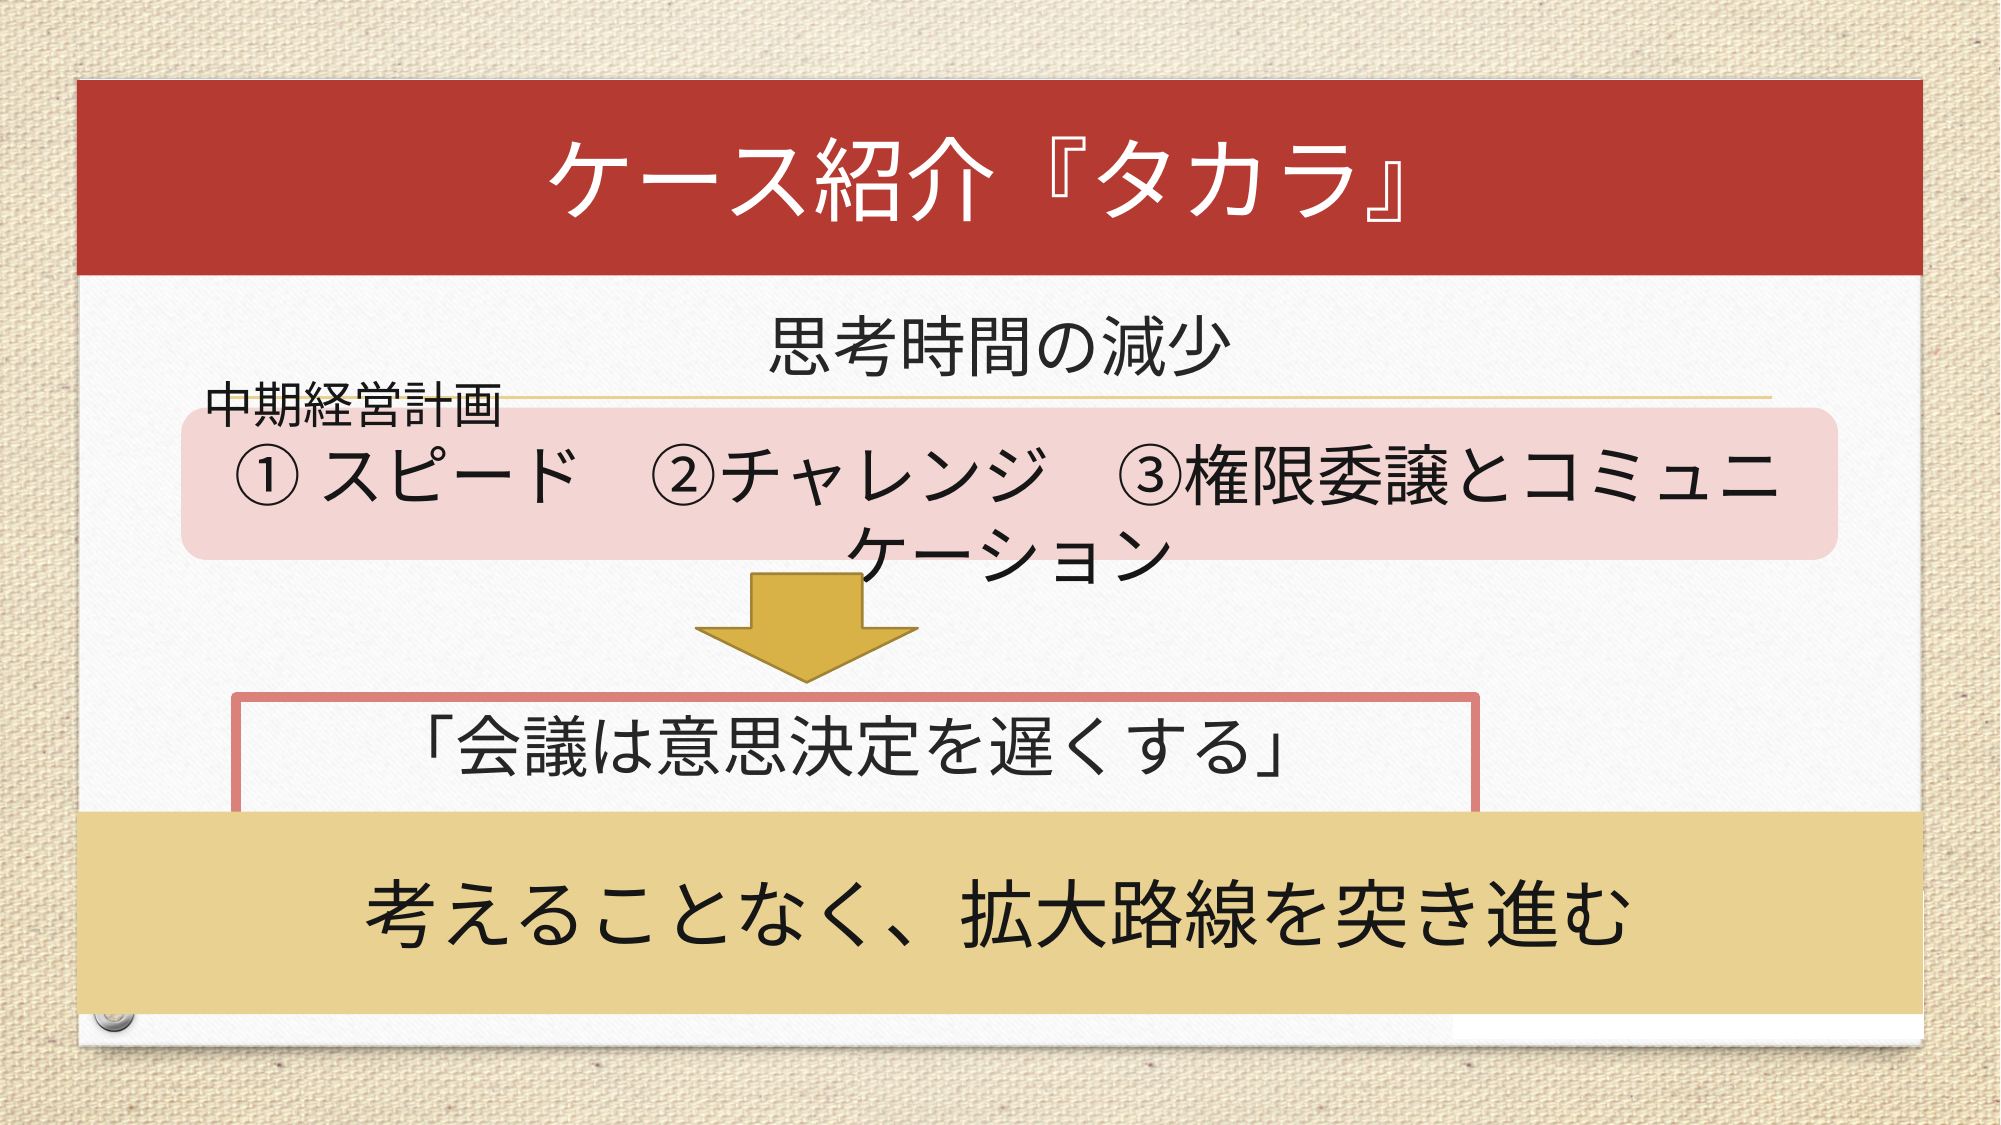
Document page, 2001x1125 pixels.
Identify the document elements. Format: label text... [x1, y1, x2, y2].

text_box 考えることなく、拡大路線を突き進む [76, 810, 1924, 1015]
picture [0, 0, 2001, 1125]
text_box 中期経営計画 ①スピード ②チャレンジ ③権限委譲とコミュニケーション [179, 406, 1840, 562]
title 思考時間の減少 [378, 291, 1622, 399]
text_box 「会議は意思決定を遅くする」 S1～S4企画会議の廃止 商品開発・販売の決定権を各事業部長に委譲 [236, 697, 1476, 810]
text_box ケース紹介『タカラ』 [76, 79, 1924, 277]
text_box [694, 572, 919, 684]
